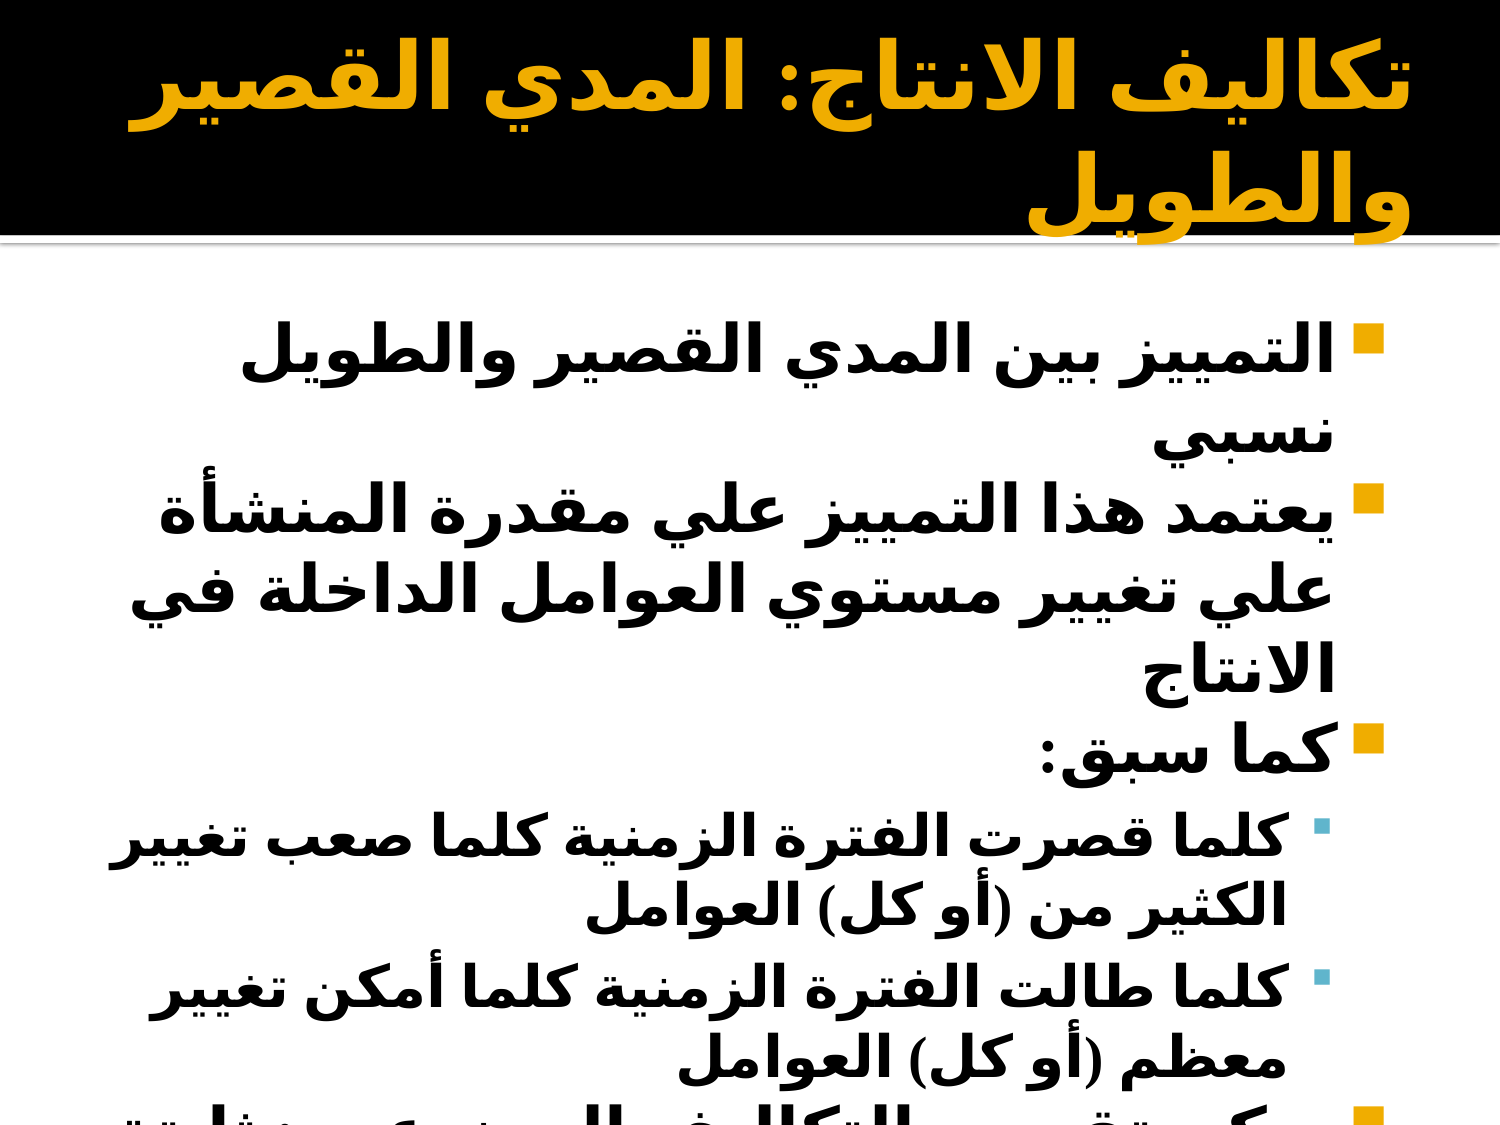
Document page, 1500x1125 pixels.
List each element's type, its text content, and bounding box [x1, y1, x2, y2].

list التمييز بين المدي القصير والطويل نسبي يعتمد هذا التمييز علي مقدرة المنشأة علي تغيير مستوي العوامل الداخلة في الانتاج كما سبق: كلما قصرت الفترة الزمنية كلما صعب تغيير الكثير من (أو كل) العوامل كلما طالت الفترة الزمنية كلما أمكن تغيير معظم (أو كل) العوامل يمكن تقسيم التكاليف الي نوعين: ثابتة و متغيرة [75, 291, 1425, 1050]
title تكاليف الانتاج: المدي القصير والطويل [75, 25, 1425, 231]
